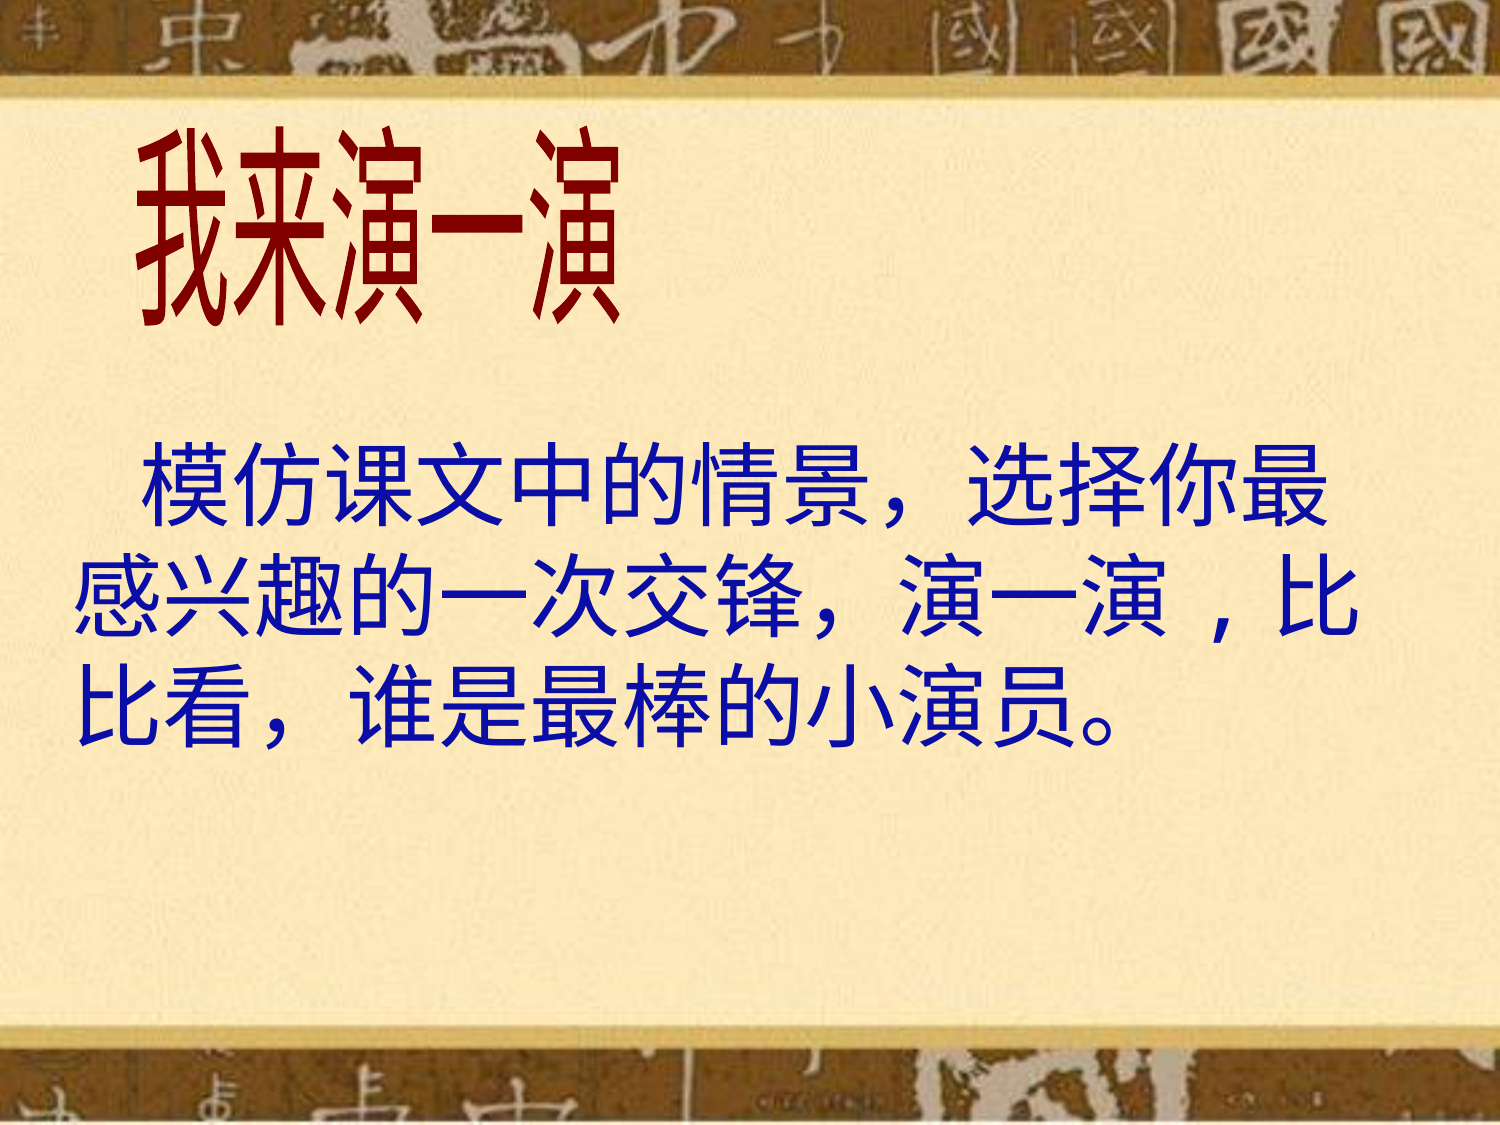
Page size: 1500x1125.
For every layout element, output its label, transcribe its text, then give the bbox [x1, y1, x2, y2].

picture [0, 0, 1500, 1125]
list 模仿课文中的情景，选择你最感兴趣的一次交锋，演一演,比比看，谁是最棒的小演员。 [0, 420, 1412, 823]
